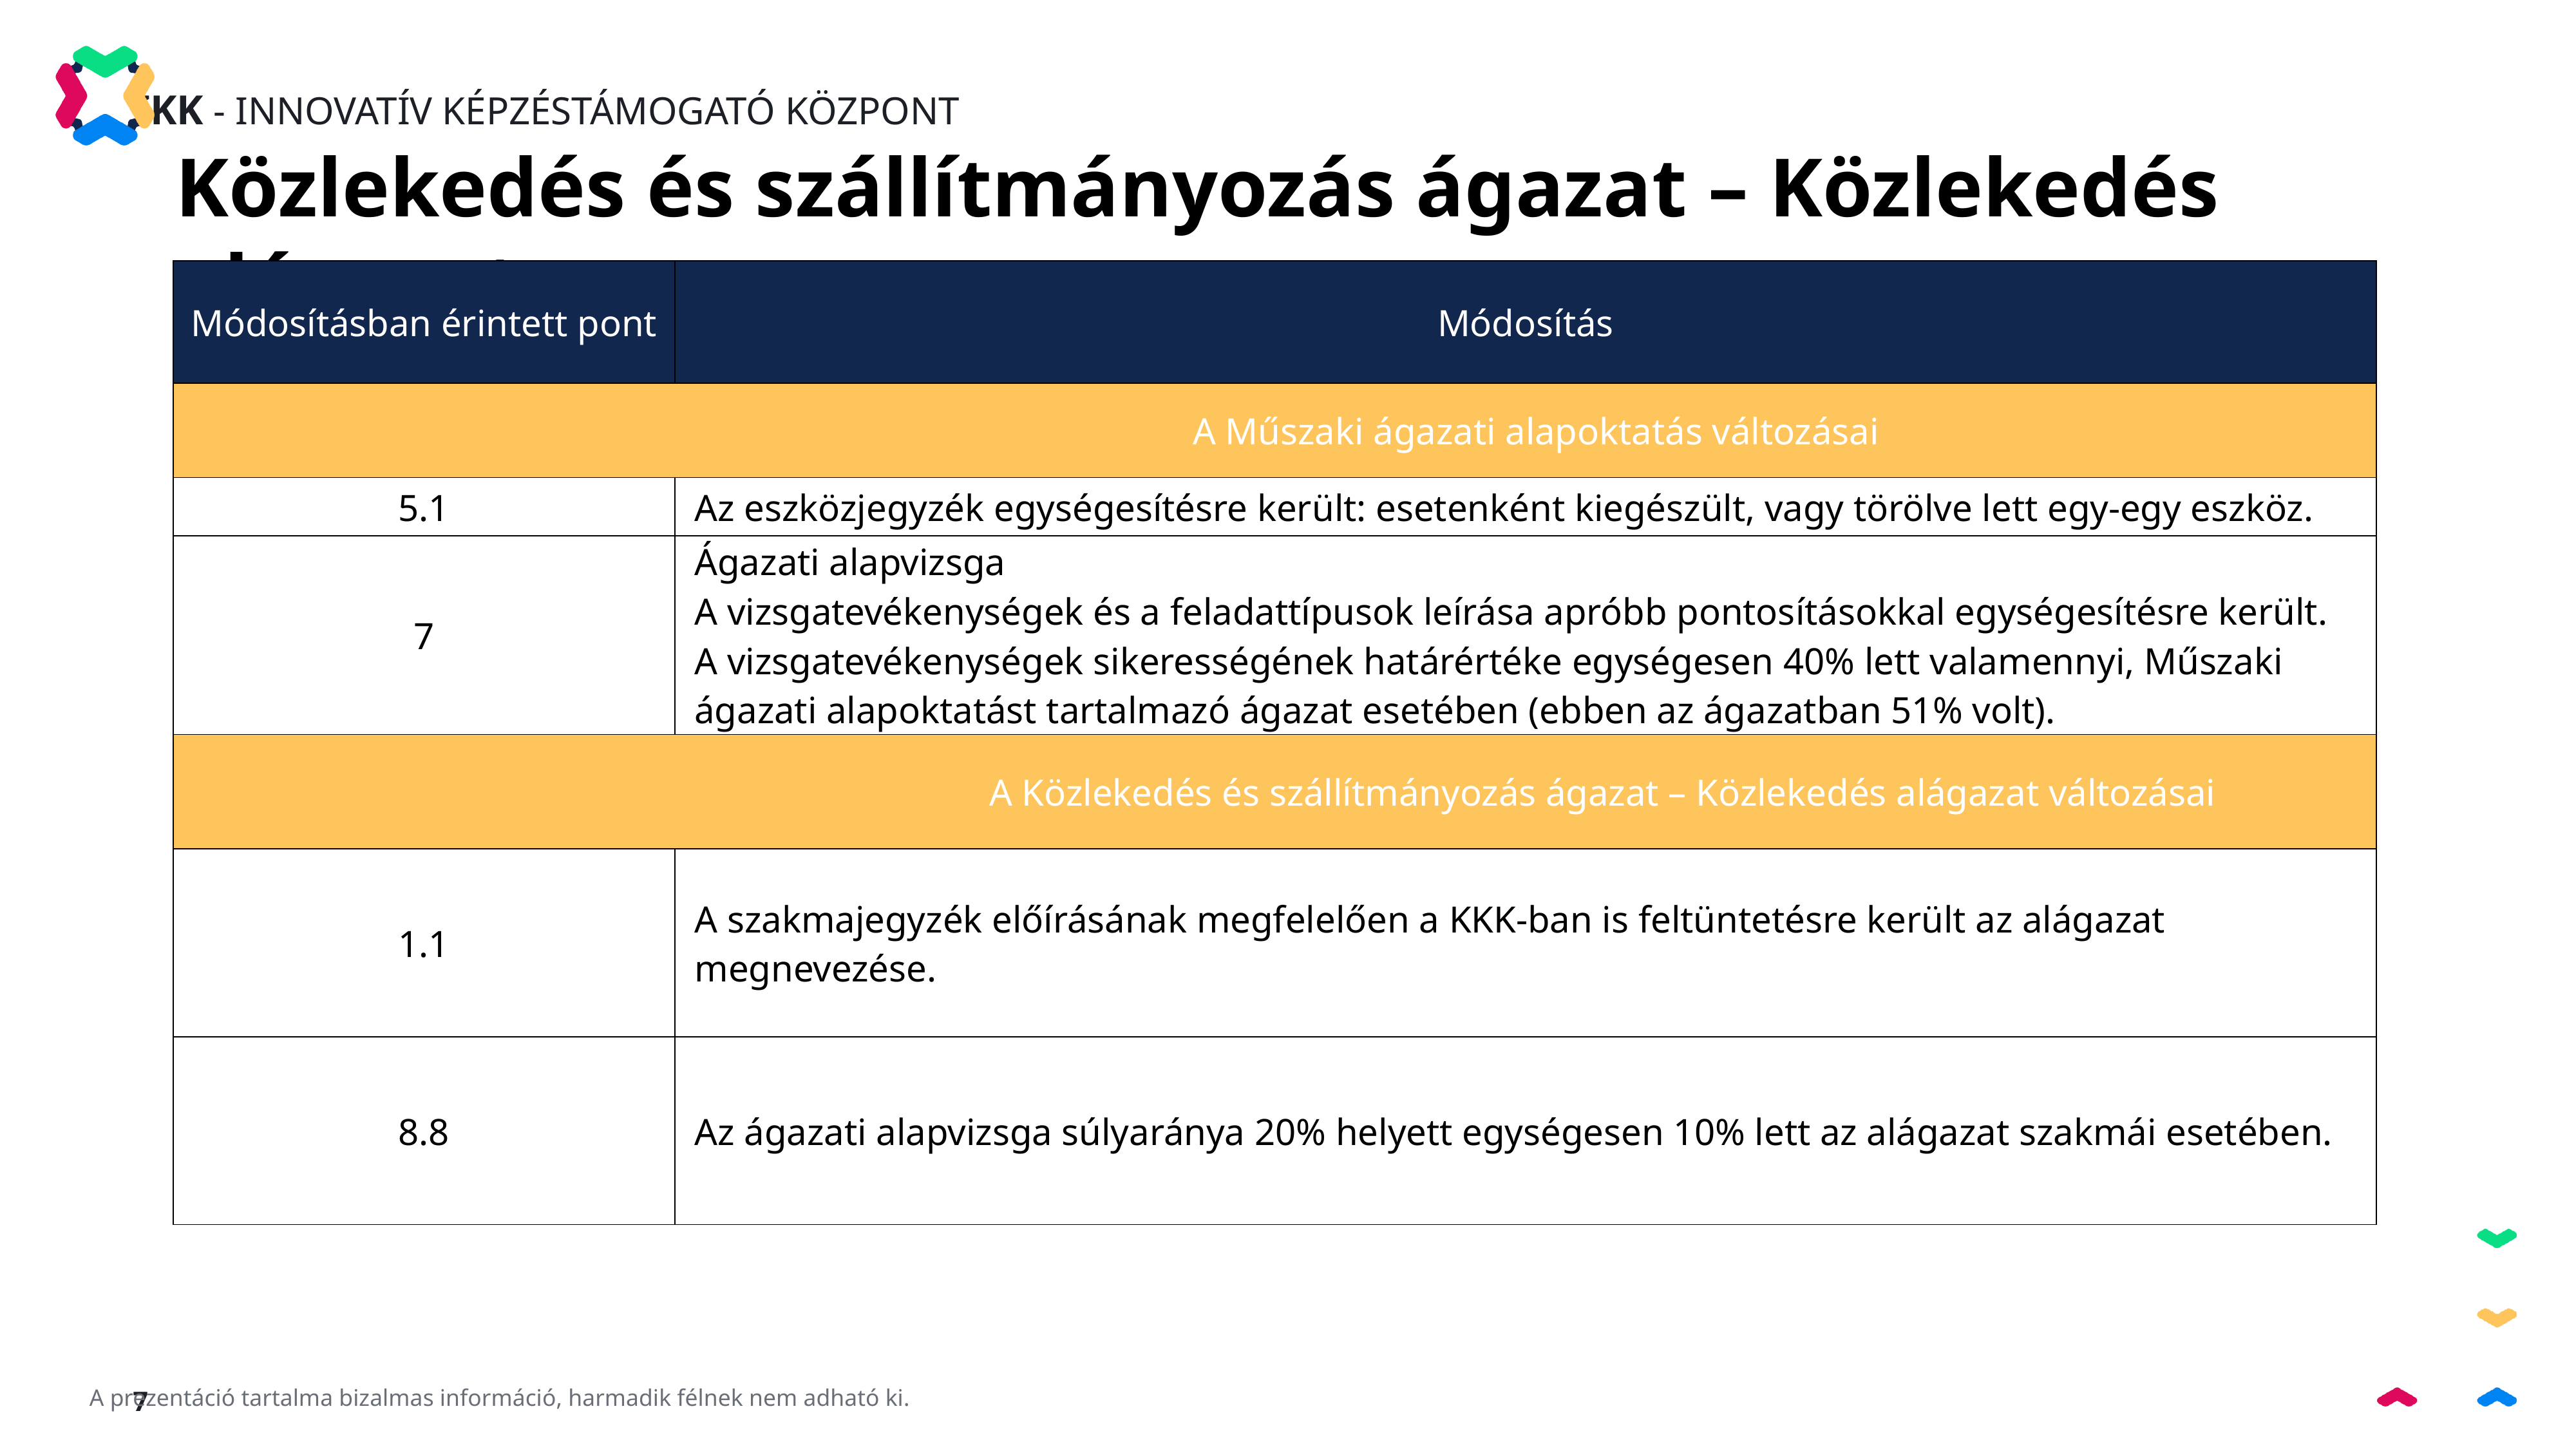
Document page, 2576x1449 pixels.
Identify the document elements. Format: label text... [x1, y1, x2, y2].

picture [2377, 1229, 2517, 1406]
table_cell 7 [174, 536, 674, 734]
table_cell Az ágazati alapvizsga súlyaránya 20% helyett egységesen 10% lett az alágazat szakmái esetében. [676, 1037, 2376, 1224]
table_cell 1.1 [174, 849, 674, 1036]
table_cell A Közlekedés és szállítmányozás ágazat – Közlekedés alágazat változásai [174, 735, 2376, 848]
table_cell 8.8 [174, 1037, 674, 1224]
list Közlekedés és szállítmányozás ágazat – Közlekedés alágazat [175, 136, 2336, 216]
table_cell Ágazati alapvizsga A vizsgatevékenységek és a feladattípusok leírása apróbb pontosításokkal egységesítésre került. A vizsgatevékenységek sikerességének határértéke egységesen 40% lett valamennyi, Műszaki ágazati alapoktatást tartalmazó ágazat esetében (ebben az ágazatban 51% volt). [676, 536, 2376, 734]
table_header Módosításban érintett pont [174, 261, 674, 383]
table_cell 5.1 [174, 478, 674, 535]
table_cell Az eszközjegyzék egységesítésre került: esetenként kiegészült, vagy törölve lett egy-egy eszköz. [676, 478, 2376, 535]
table_cell A Műszaki ágazati alapoktatás változásai [174, 384, 2376, 477]
table_cell A szakmajegyzék előírásának megfelelően a KKK-ban is feltüntetésre került az alágazat megnevezése. [676, 849, 2376, 1036]
picture [55, 46, 155, 146]
table_header Módosítás [676, 261, 2376, 383]
